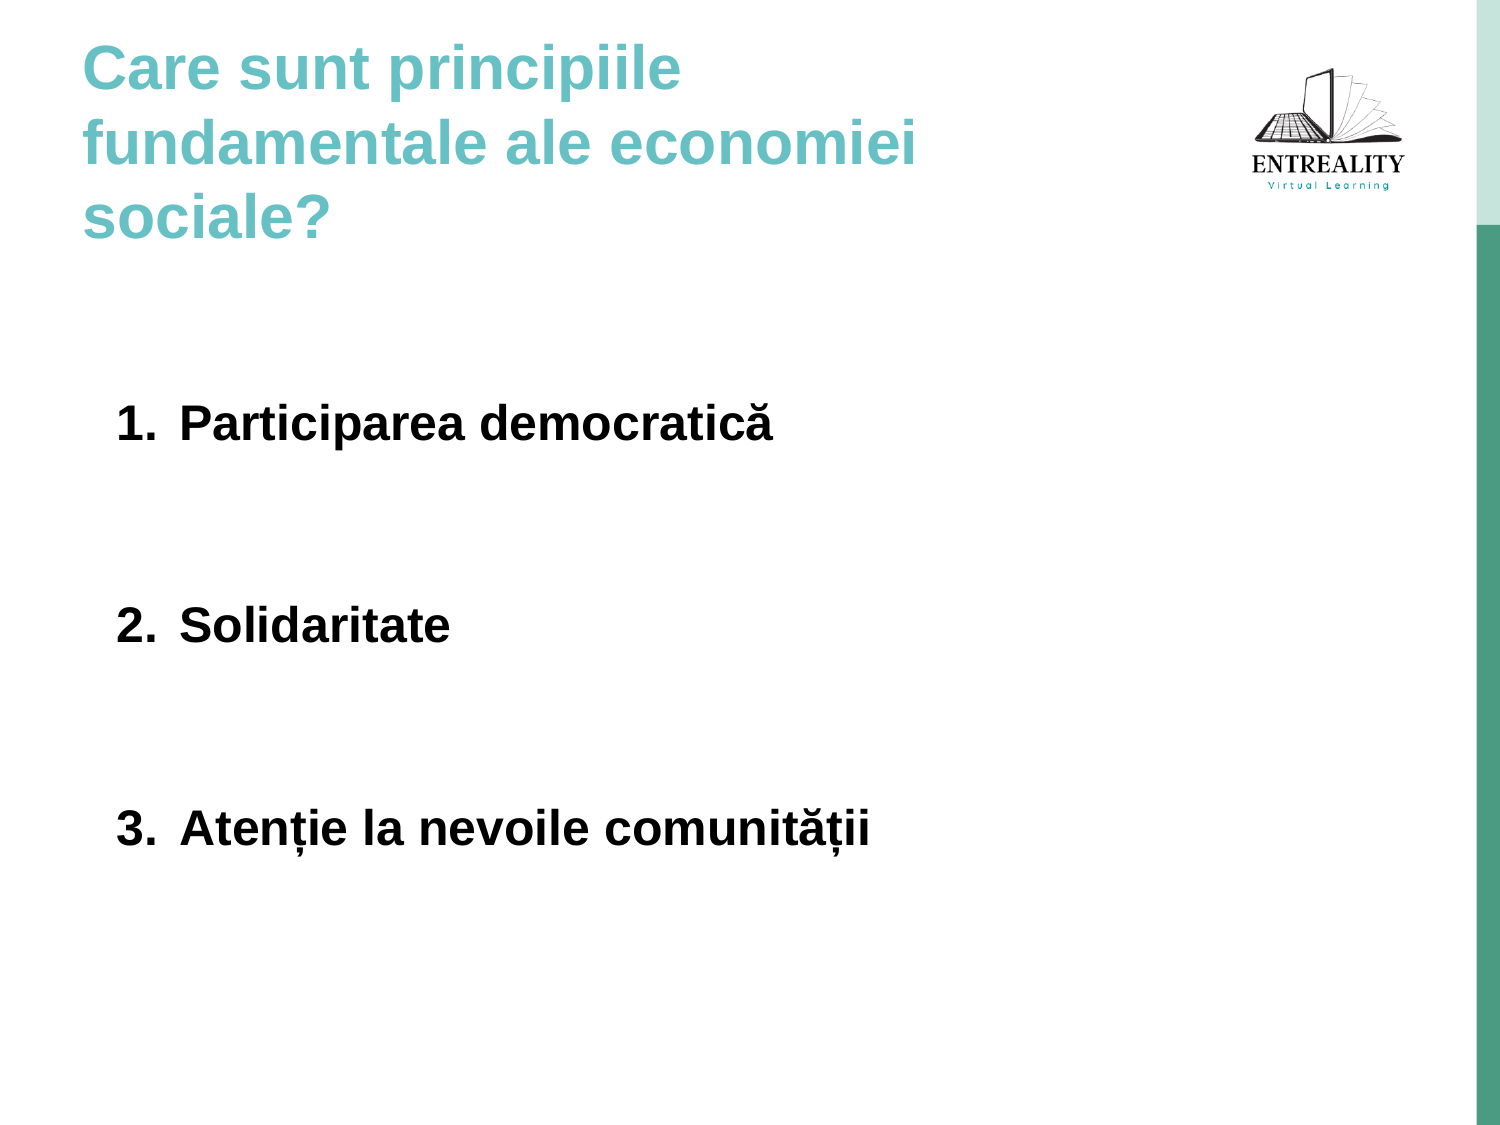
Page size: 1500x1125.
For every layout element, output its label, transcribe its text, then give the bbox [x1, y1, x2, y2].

list Participarea democratică Solidaritate Atenție la nevoile comunității [89, 382, 1340, 1050]
title Care sunt principiile fundamentale ale economiei sociale? [67, 34, 1018, 260]
picture [1198, 0, 1458, 259]
